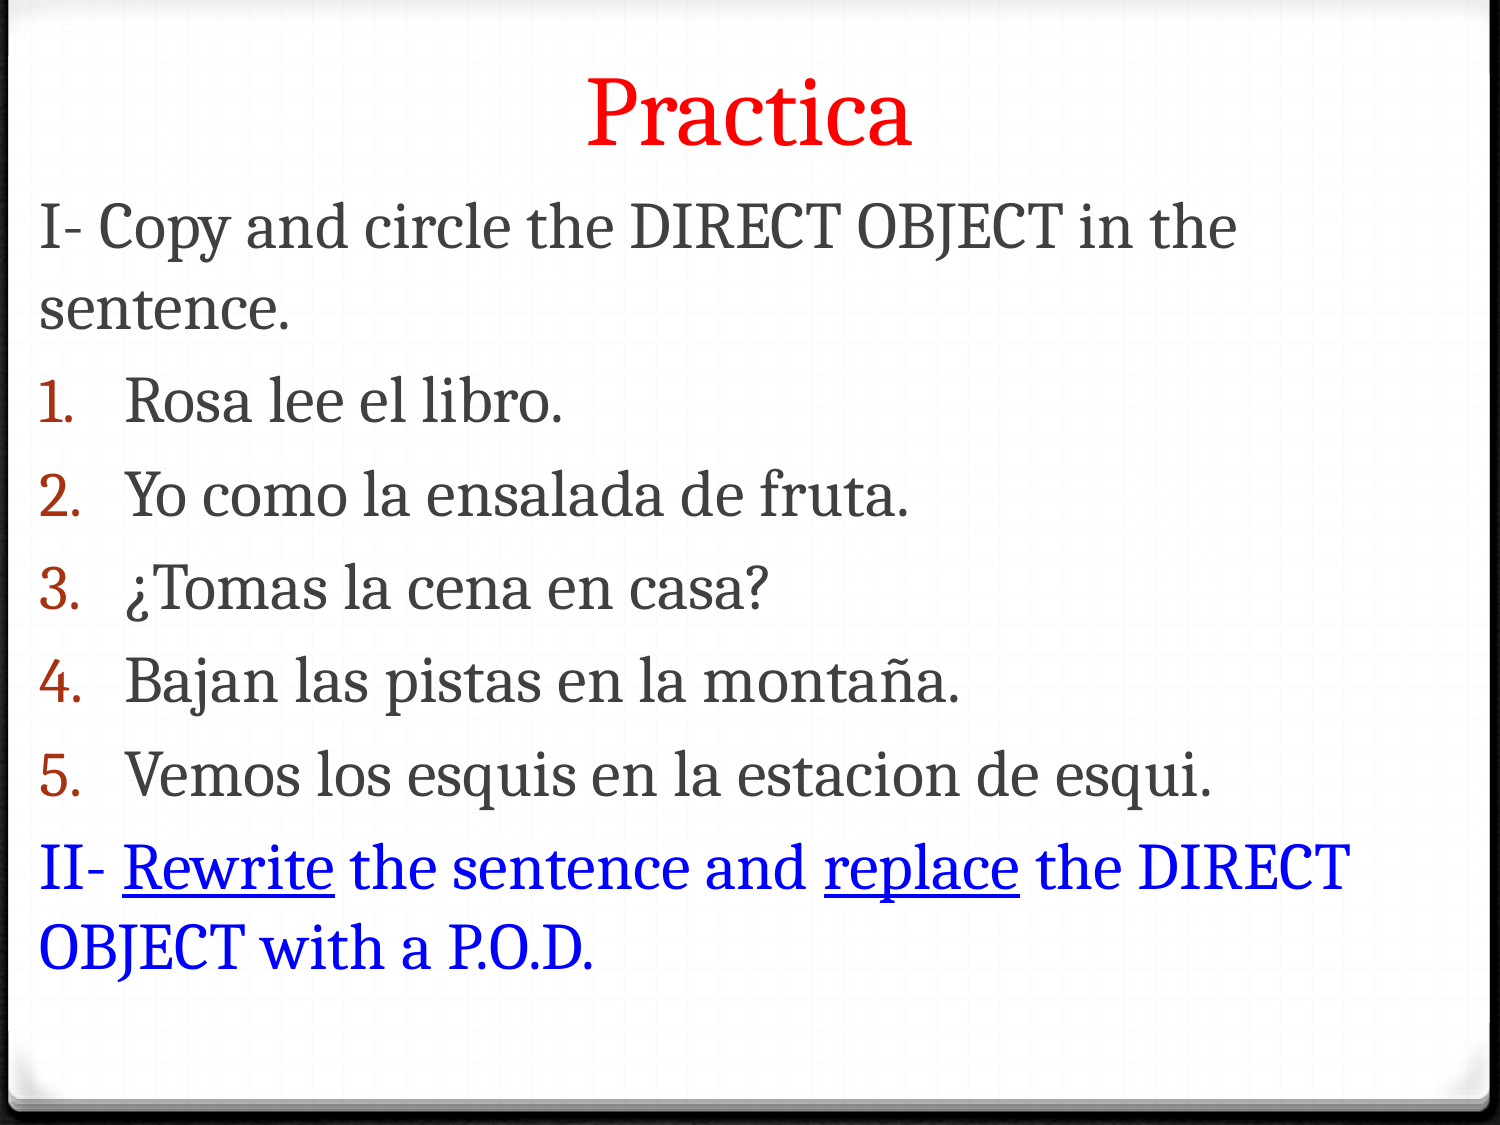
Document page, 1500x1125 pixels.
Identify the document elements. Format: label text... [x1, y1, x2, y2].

picture [0, 0, 1500, 1125]
text_box I- Copy and circle the DIRECT OBJECT in the sentence. Rosa lee el libro. Yo como la ensalada de fruta. ¿Tomas la cena en casa? Bajan las pistas en la montaña. Vemos los esquis en la estacion de esqui. II- Rewrite the sentence and replace the DIRECT OBJECT with a P.O.D. [24, 174, 1475, 1075]
text_box Practica [90, 38, 1410, 275]
